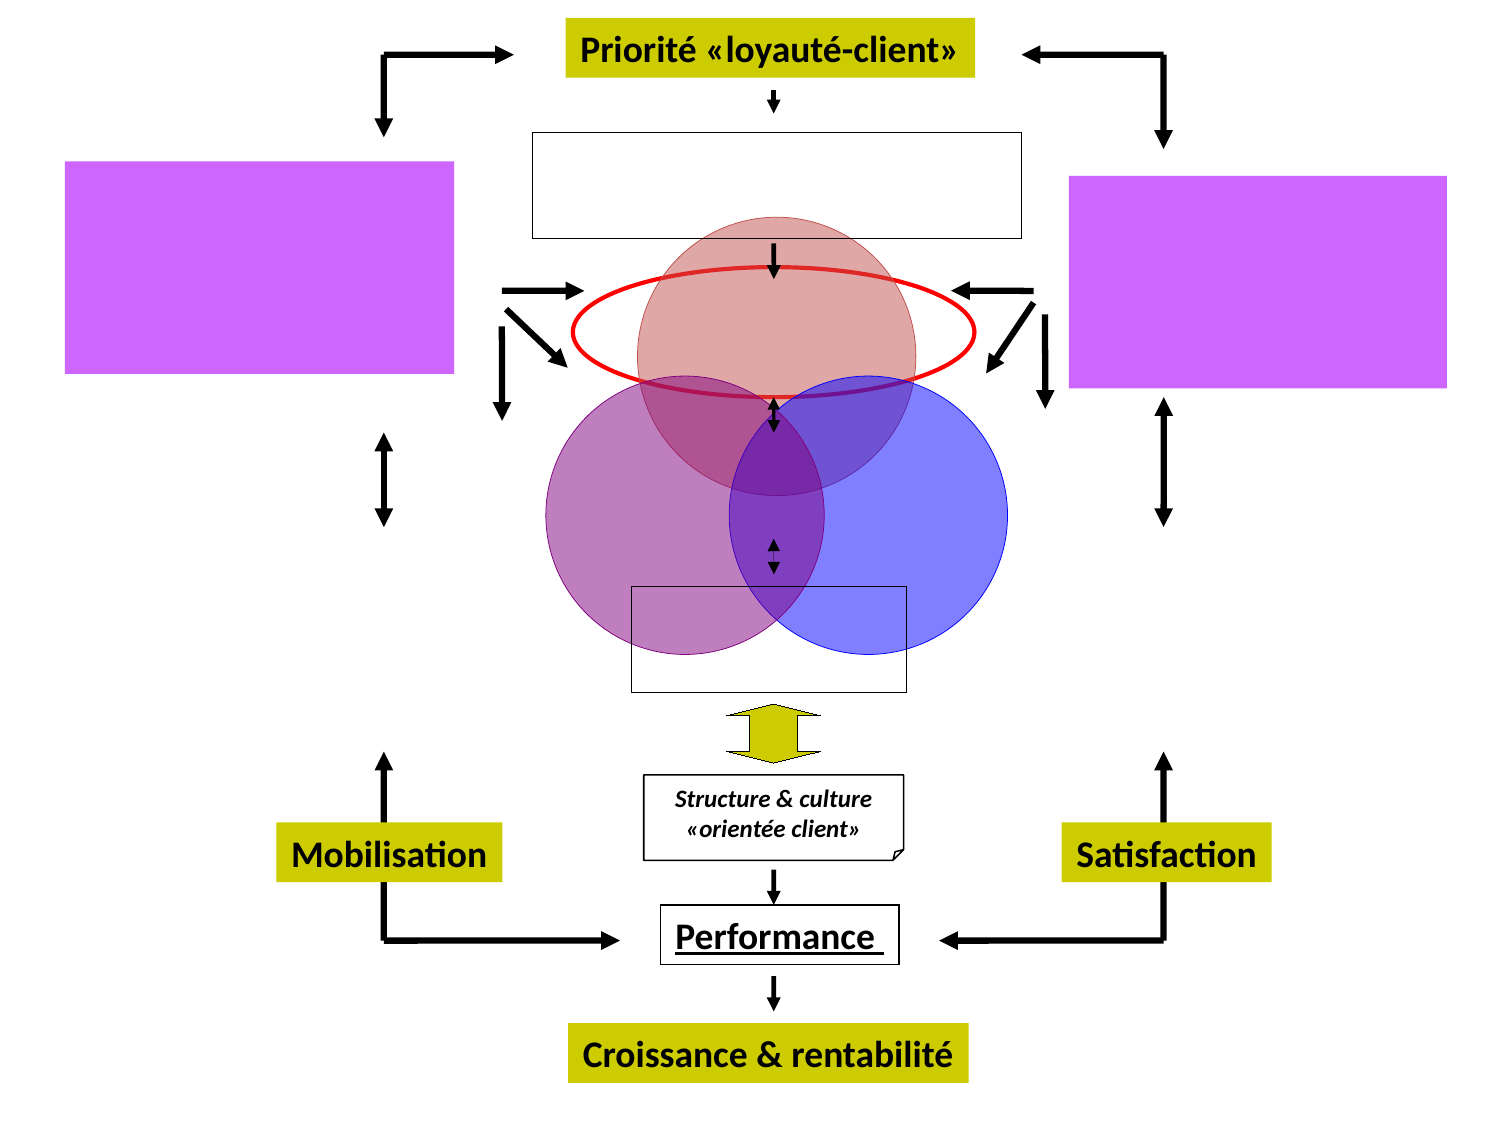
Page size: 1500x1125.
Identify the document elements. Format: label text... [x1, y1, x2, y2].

text_box [767, 869, 780, 905]
text_box [1021, 48, 1164, 61]
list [52, 89, 1500, 836]
text_box Structure & culture «orientée client» [643, 843, 904, 861]
text_box Satisfaction [1061, 843, 1272, 883]
text_box Croissance & rentabilité [568, 1023, 969, 1083]
text_box [939, 934, 1163, 947]
text_box [384, 934, 621, 947]
text_box Performance [660, 904, 899, 965]
text_box [383, 48, 514, 61]
text_box Priorité «loyauté-client» [565, 17, 976, 78]
text_box Mobilisation [276, 843, 503, 883]
text_box [767, 976, 780, 1012]
